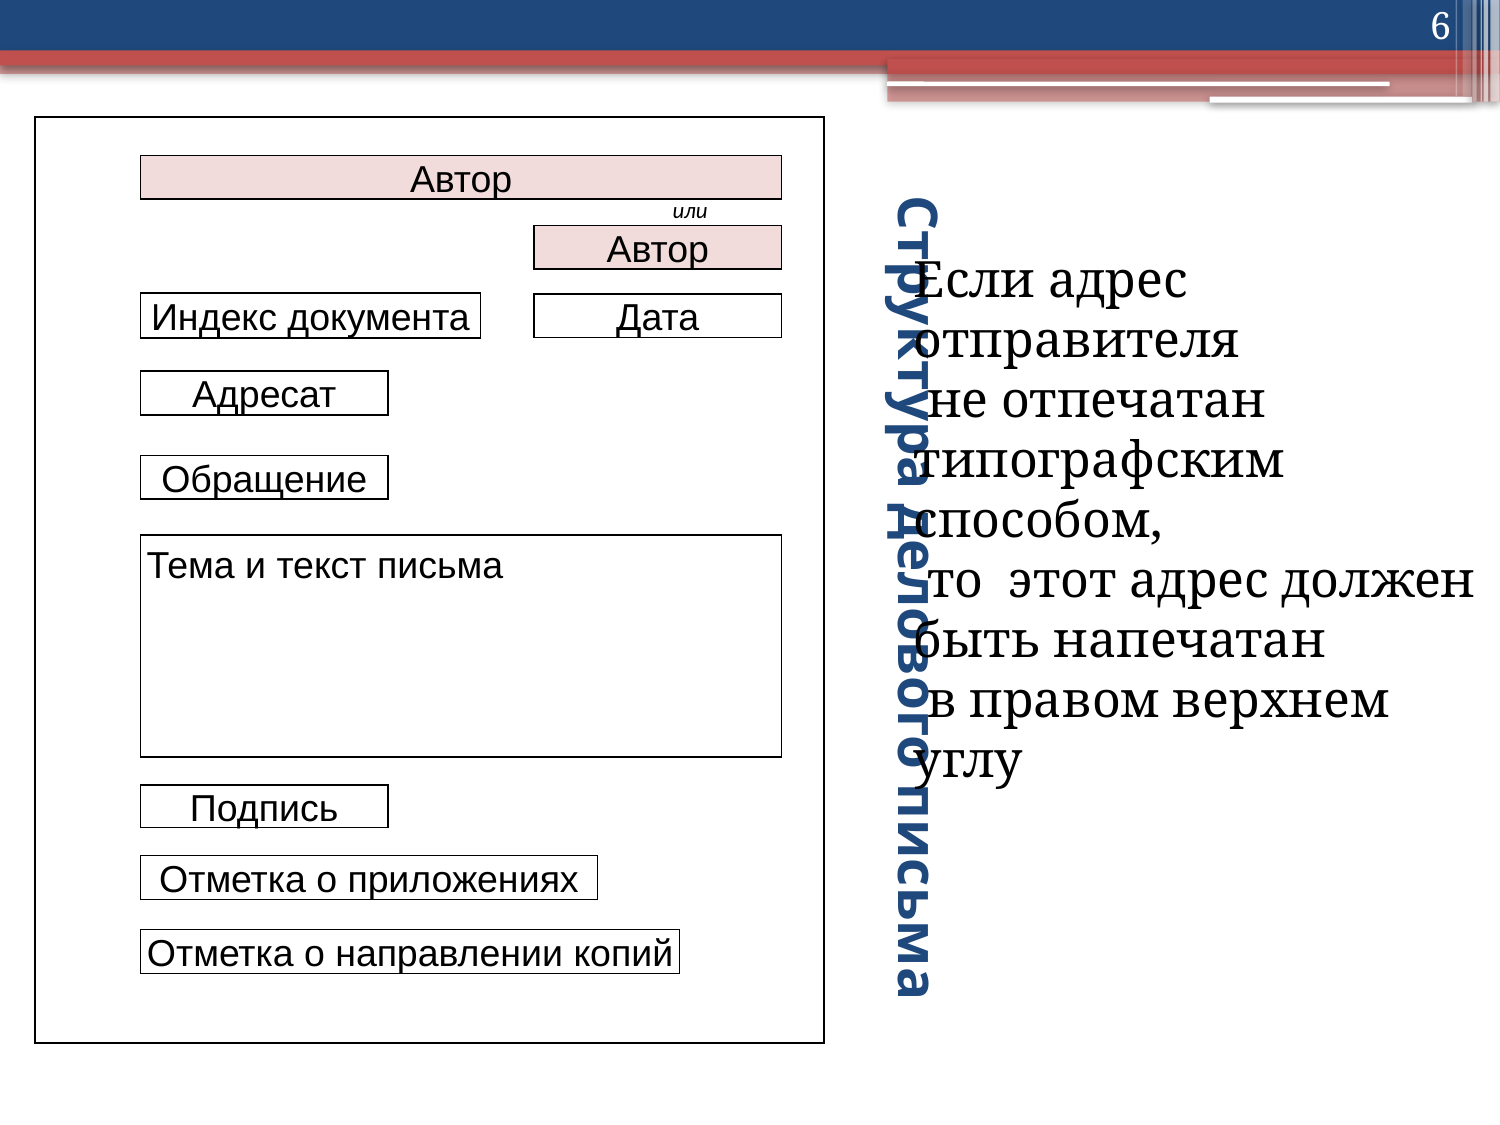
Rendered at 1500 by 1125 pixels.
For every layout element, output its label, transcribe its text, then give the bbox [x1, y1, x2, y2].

text_box Автор [534, 225, 782, 270]
text_box Дата [534, 294, 782, 338]
text_box [35, 117, 825, 1043]
text_box Отметка о приложениях [140, 855, 598, 900]
slide_number 6 [1341, 0, 1466, 61]
text_box Адресат [140, 371, 388, 415]
text_box Обращение [140, 455, 388, 500]
list Если адрес отправителя не отпечатан типографским способом, то этот адрес должен быть напечатан в правом верхнем углу [914, 187, 1500, 950]
text_box Индекс документа [140, 292, 481, 338]
text_box или [529, 189, 777, 230]
title Структура делового письма [825, 140, 954, 1008]
text_box Автор [140, 155, 782, 200]
text_box Подпись [140, 785, 388, 828]
text_box Отметка о направлении копий [140, 929, 680, 974]
text_box Тема и текст письма [140, 535, 782, 757]
